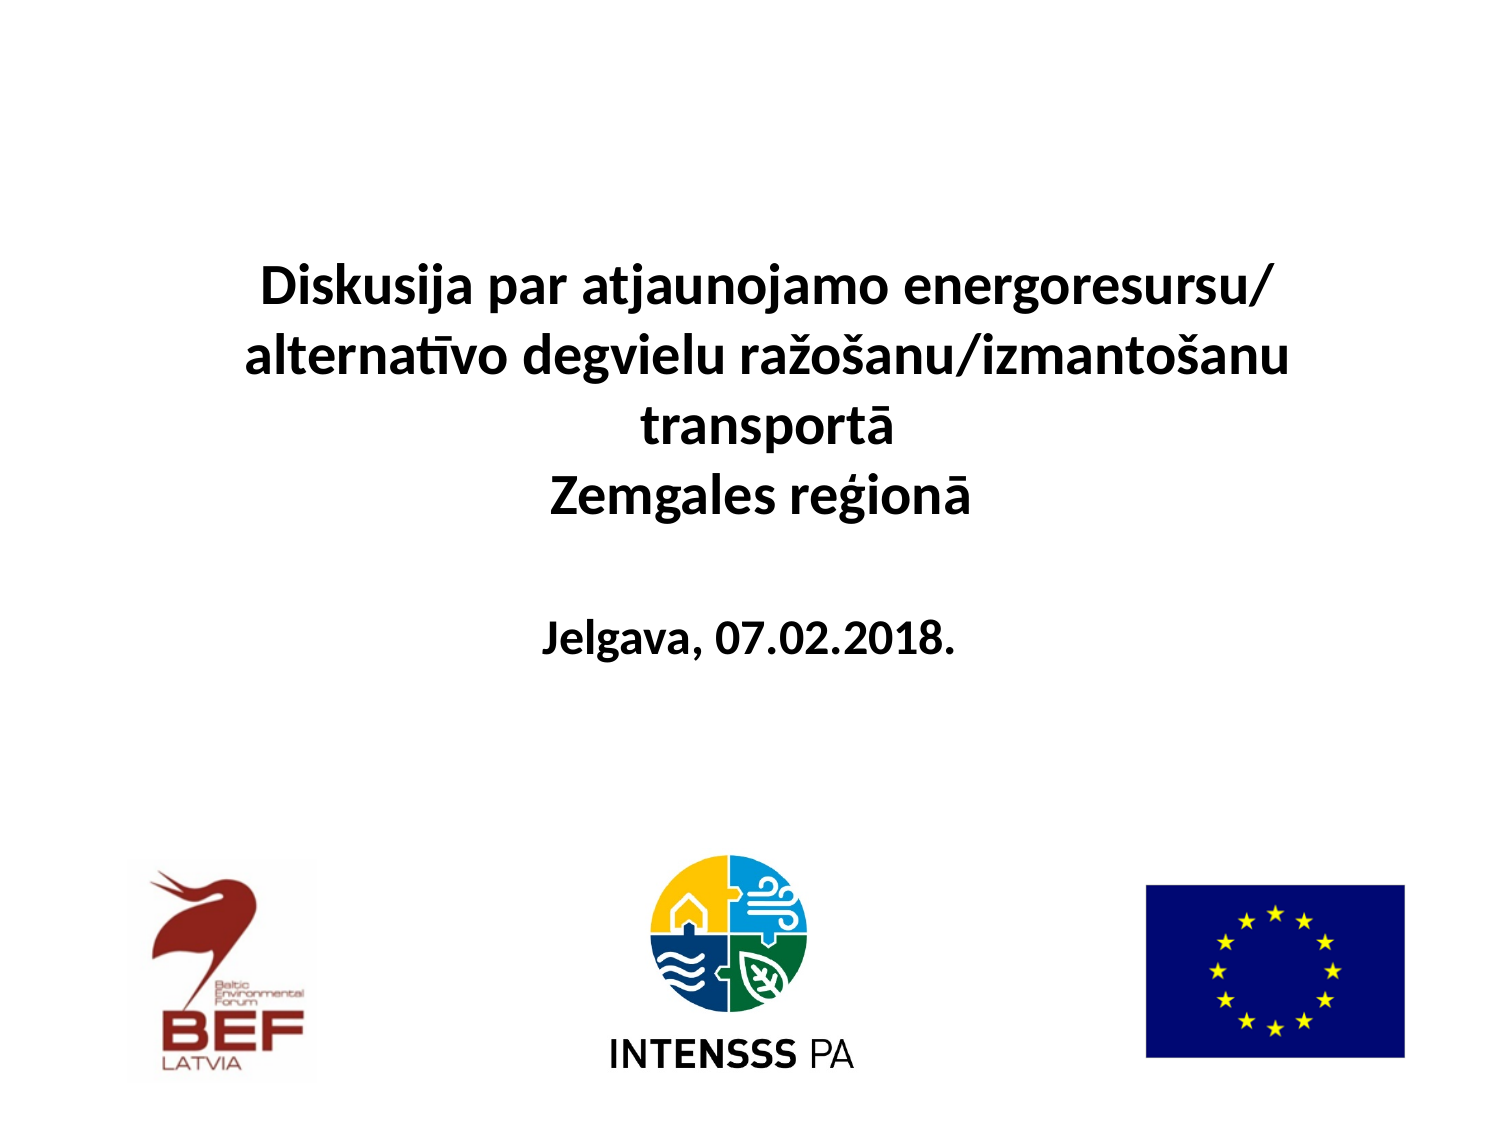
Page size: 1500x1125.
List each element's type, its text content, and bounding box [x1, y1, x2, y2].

picture [127, 859, 317, 1084]
picture [601, 848, 861, 1095]
picture [1144, 883, 1406, 1060]
title Diskusija par atjaunojamo energoresursu/ alternatīvo degvielu ražošanu/izmantošanu transportā Zemgales reģionā Jelgava, 07.02.2018. [130, 208, 1406, 705]
